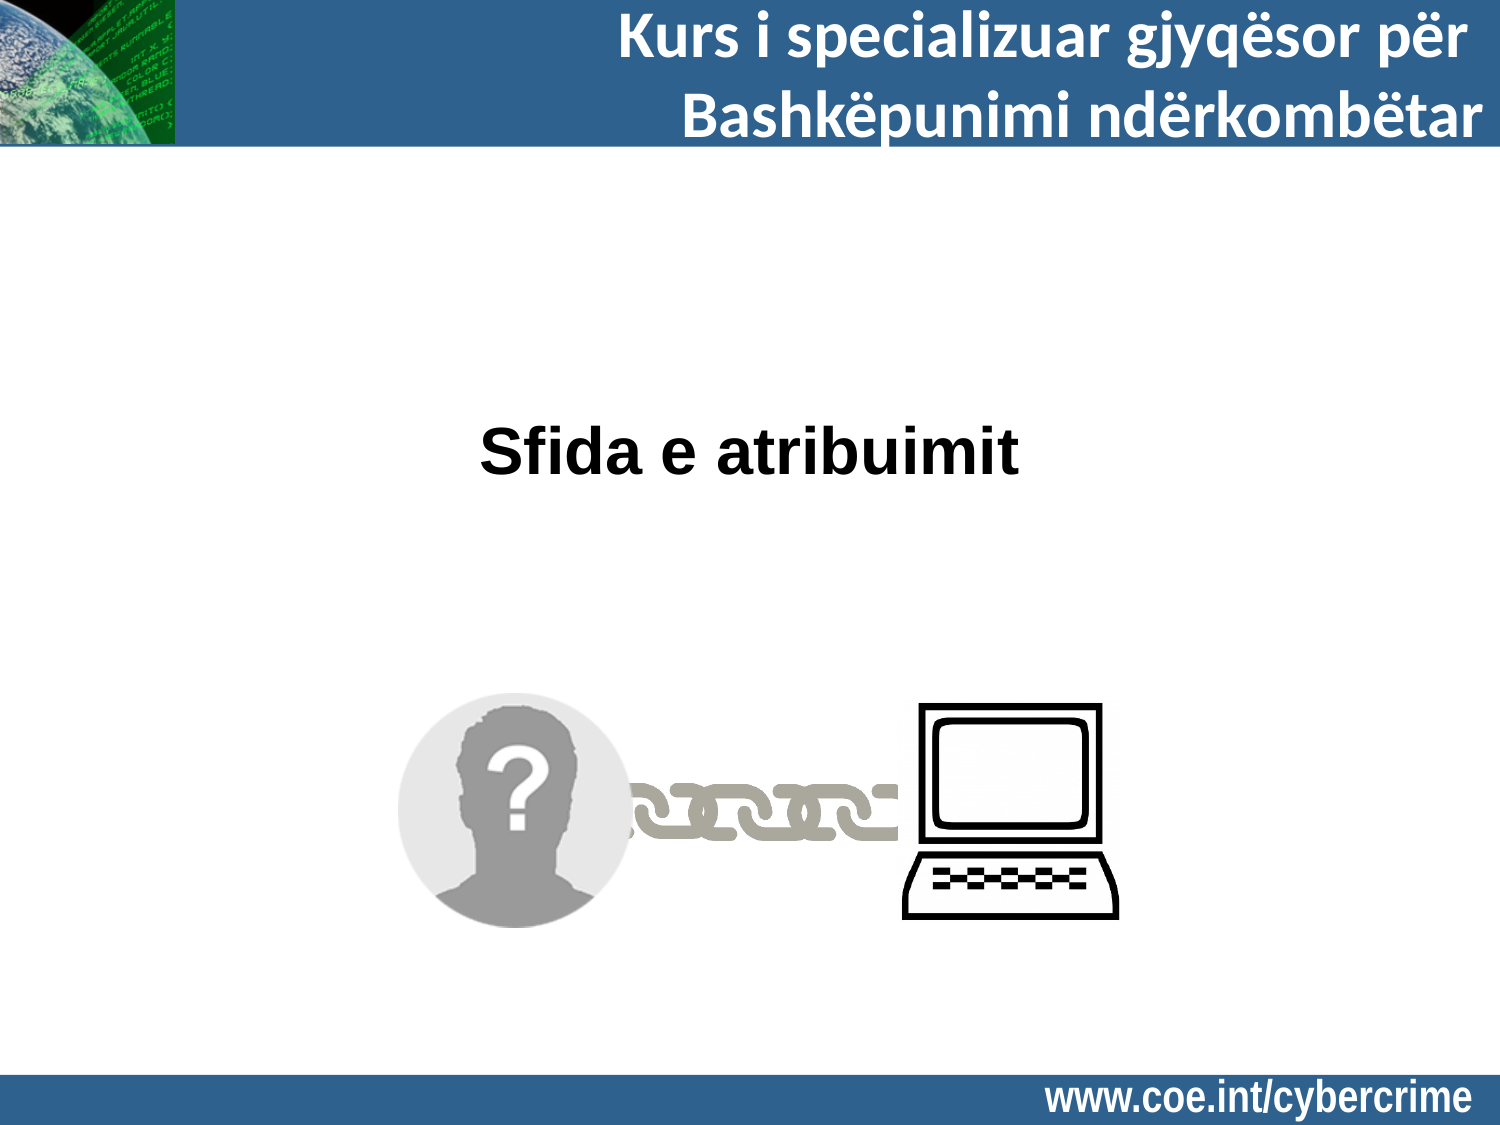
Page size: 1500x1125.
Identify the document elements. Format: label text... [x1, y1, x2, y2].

text_box Sfida e atribuimit [50, 352, 1450, 496]
text_box Kurs i specializuar gjyqësor për Bashkëpunimi ndërkombëtar [177, 0, 1500, 149]
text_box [397, 693, 1459, 1006]
text_box [0, 1073, 1030, 1125]
text_box www.coe.int/cybercrime [1030, 1059, 1500, 1125]
picture [0, 0, 175, 144]
